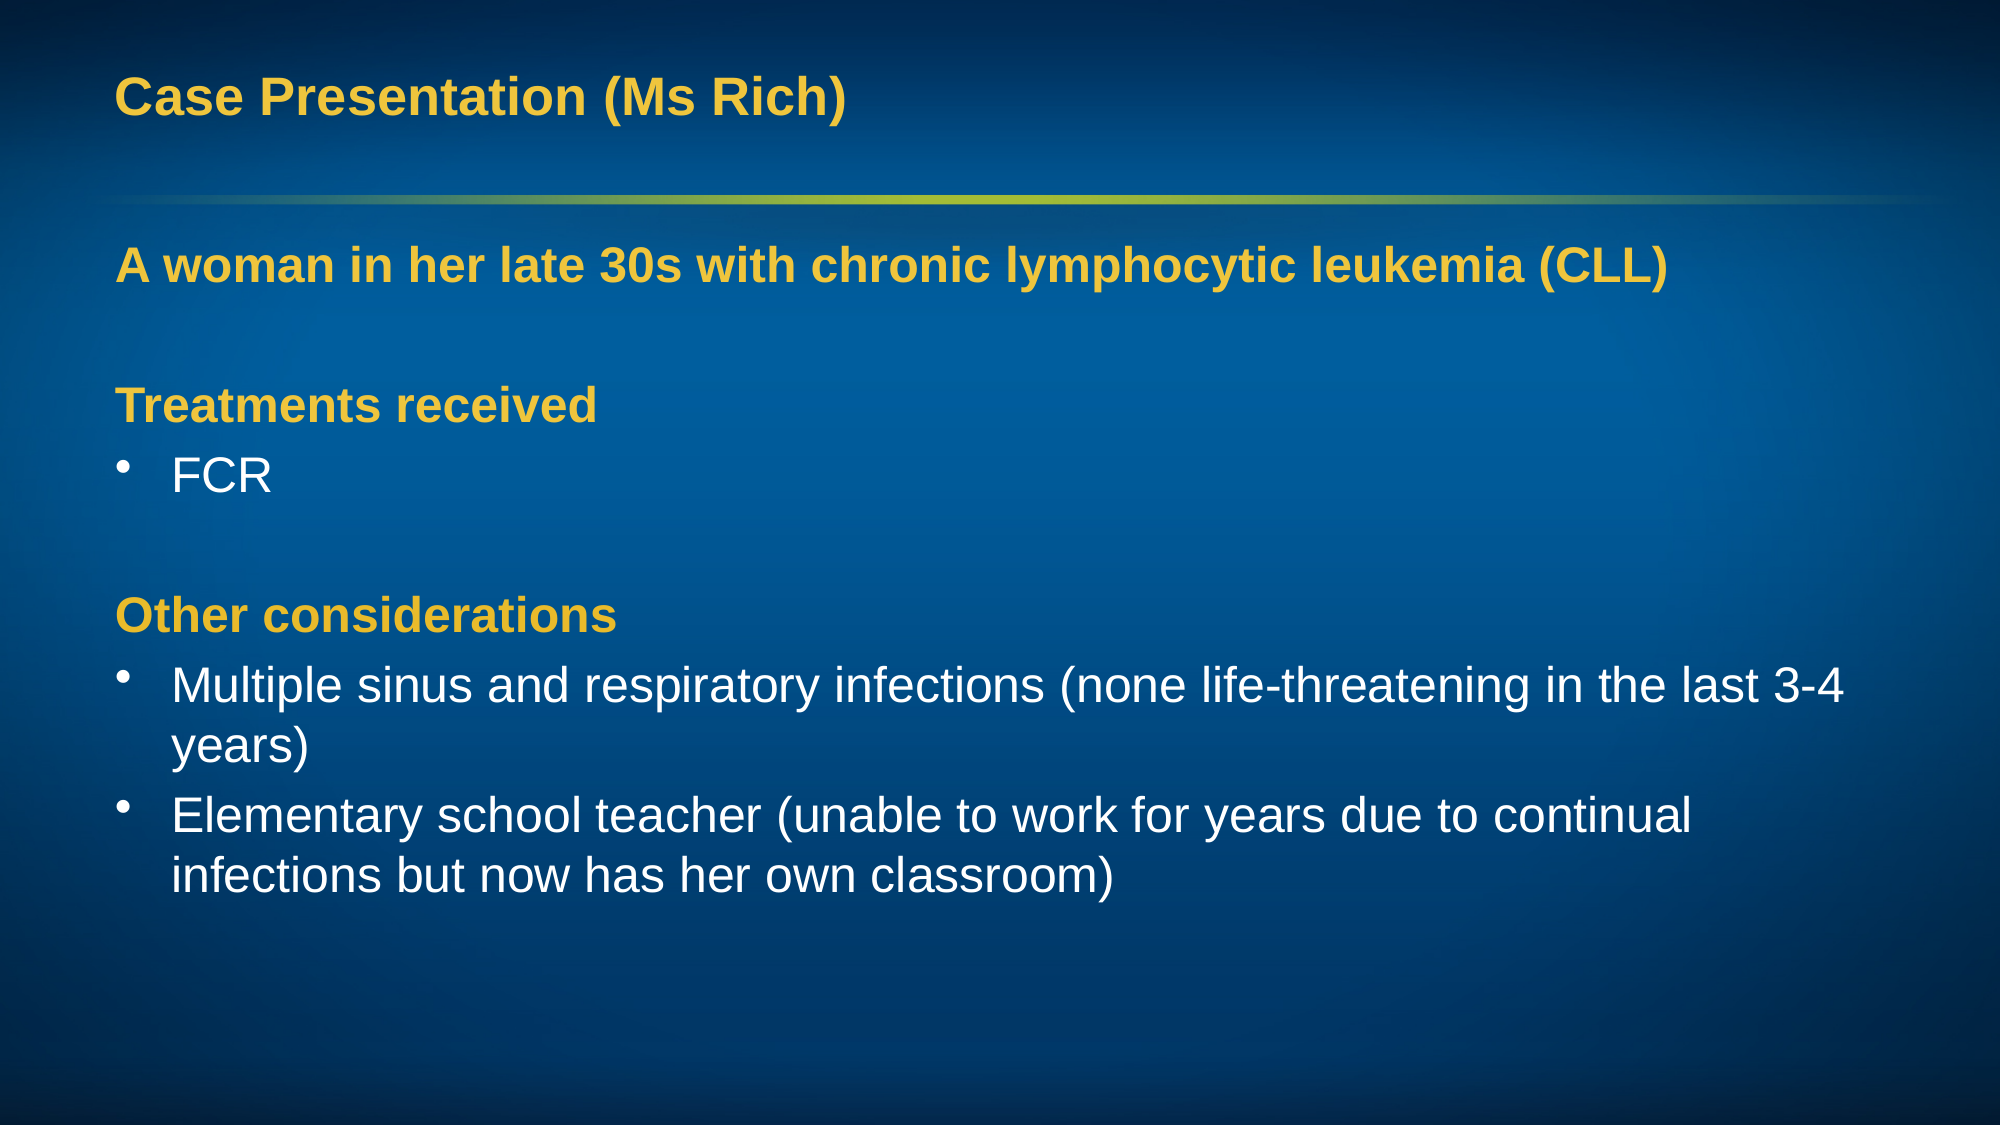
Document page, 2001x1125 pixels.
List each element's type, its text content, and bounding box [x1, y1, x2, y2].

picture [0, 0, 2000, 1125]
list A woman in her late 30s with chronic lymphocytic leukemia (CLL) Treatments received FCR Other considerations Multiple sinus and respiratory infections (none life-threatening in the last 3-4 years) Elementary school teacher (unable to work for years due to continual infections but now has her own classroom) [99, 224, 1900, 1050]
title Case Presentation (Ms Rich) [99, 0, 1900, 188]
